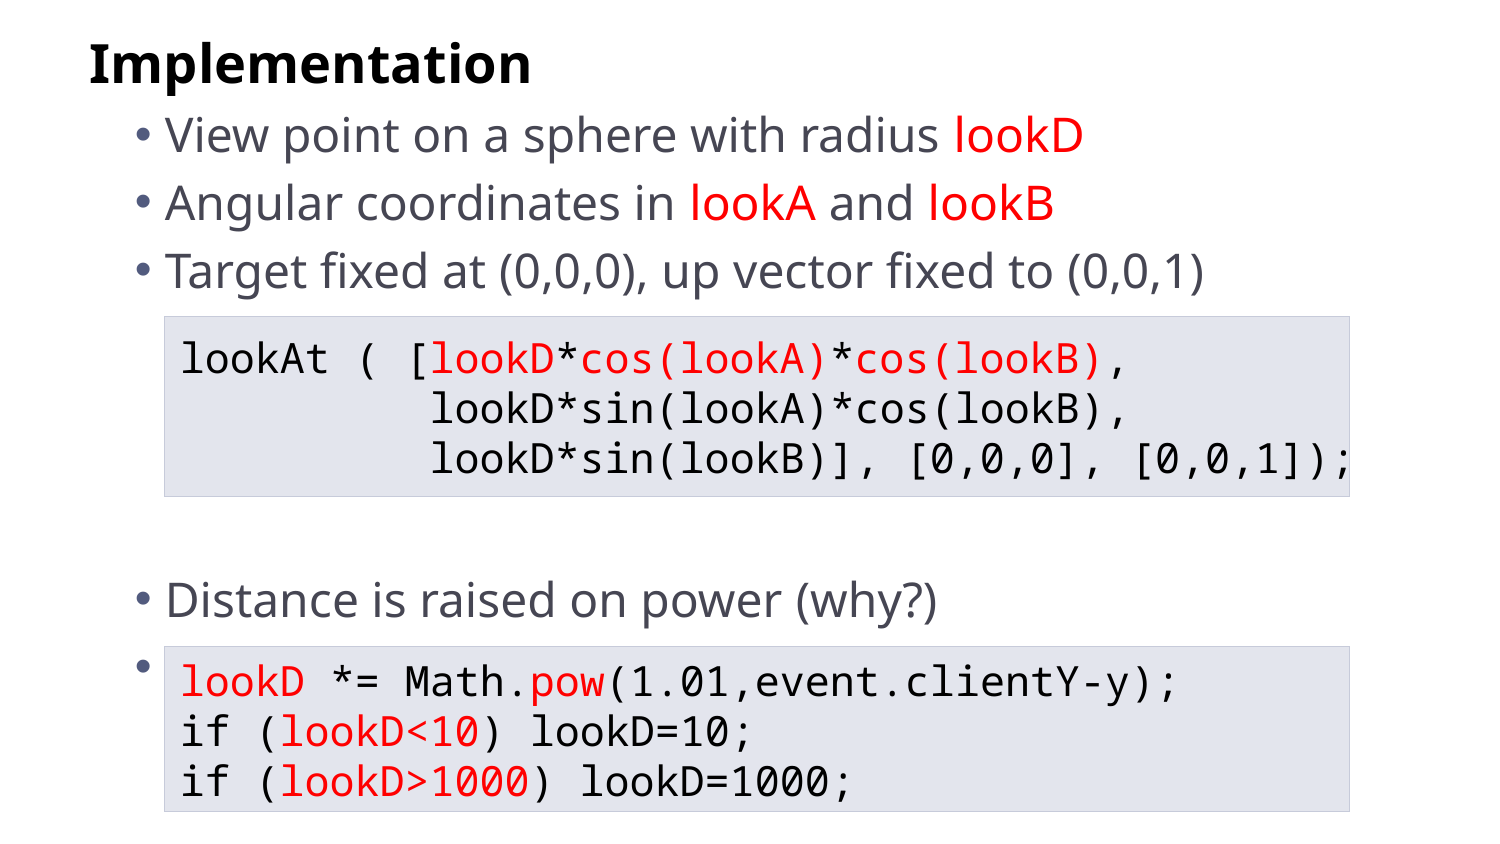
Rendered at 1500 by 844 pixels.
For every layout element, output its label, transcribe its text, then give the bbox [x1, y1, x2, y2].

list Implementation View point on a sphere with radius lookD Angular coordinates in lookA and lookB Target fixed at (0,0,0), up vector fixed to (0,0,1) Distance is raised on power (why?) Added restriction on distance [75, 21, 1475, 835]
text_box lookAt ( [lookD*cos(lookA)*cos(lookB), lookD*sin(lookA)*cos(lookB), lookD*sin(lookB)], [0,0,0], [0,0,1]); [164, 316, 1350, 497]
text_box lookD *= Math.pow(1.01,event.clientY-y); if (lookD<10) lookD=10; if (lookD>1000) lookD=1000; [164, 646, 1350, 812]
